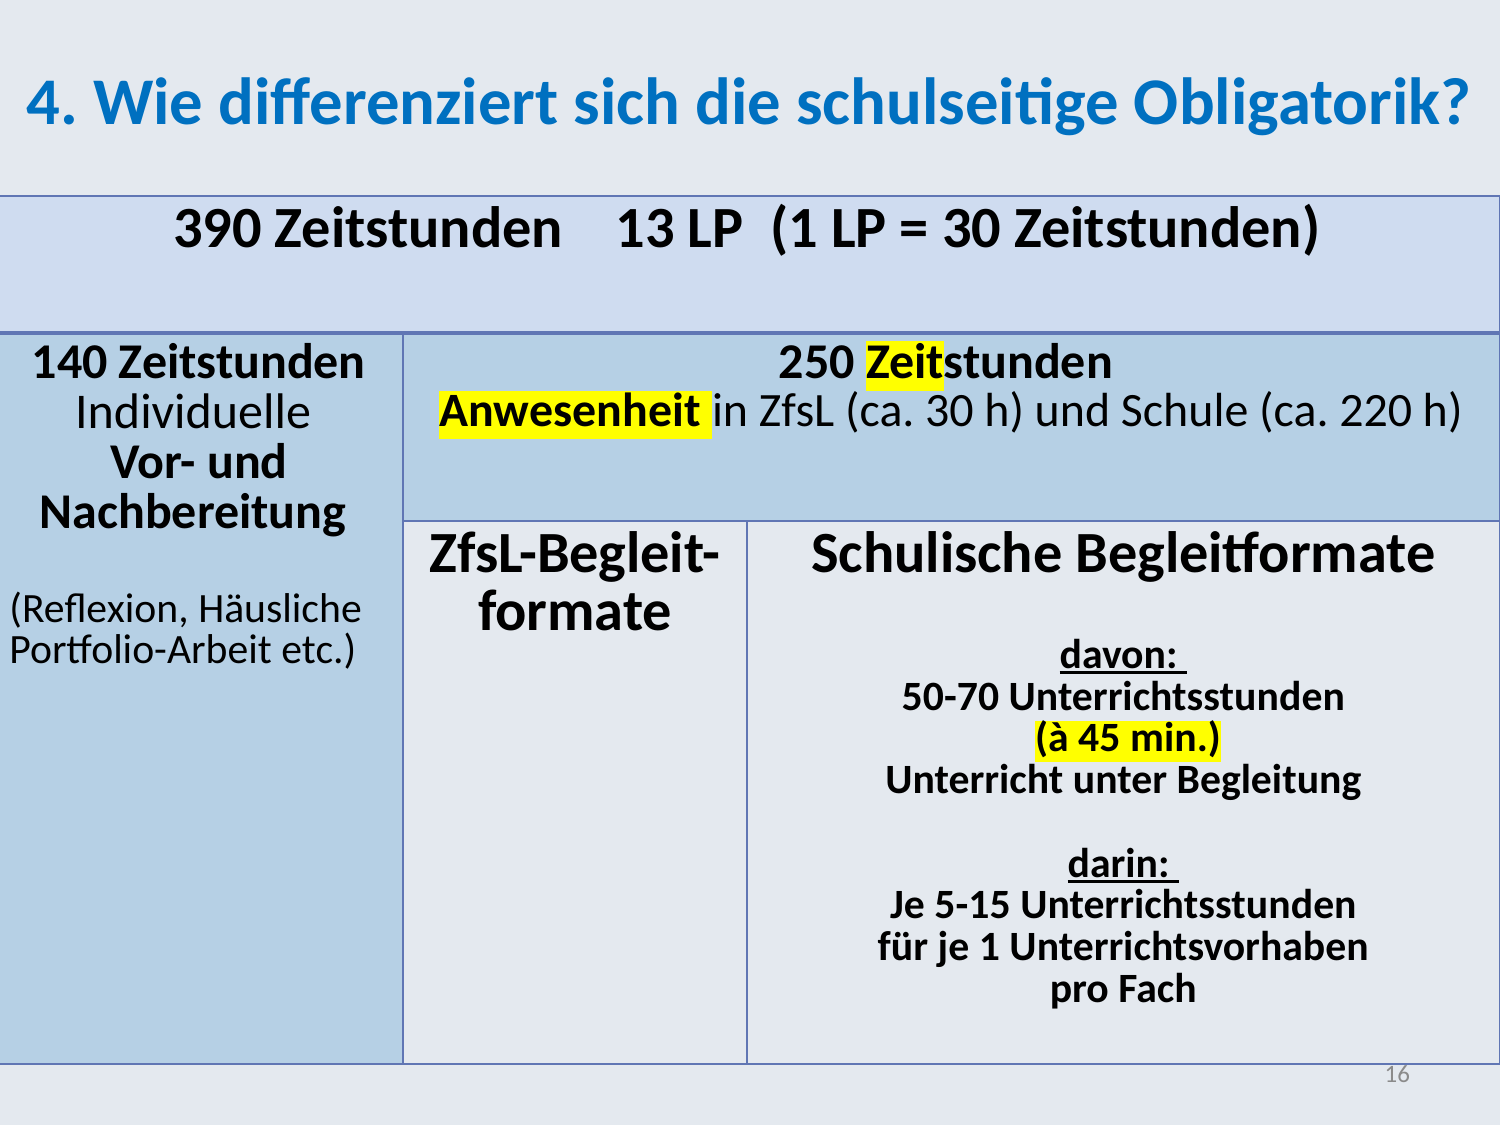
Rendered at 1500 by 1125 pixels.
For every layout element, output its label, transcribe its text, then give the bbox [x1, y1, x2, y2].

table_cell Schulische Begleitformate davon: 50-70 Unterrichtsstunden (à 45 min.) Unterricht unter Begleitung darin: Je 5-15 Unterrichtsstunden für je 1 Unterrichtsvorhaben pro Fach [748, 522, 1499, 1063]
slide_number 16 [1074, 1042, 1425, 1103]
table_cell ZfsL-Begleit-formate [404, 522, 746, 1063]
table_cell 250 Zeitstunden Anwesenheit in ZfsL (ca. 30 h) und Schule (ca. 220 h) [404, 335, 1499, 520]
table_cell 140 Zeitstunden Individuelle Vor- und Nachbereitung (Reflexion, Häusliche Portfolio-Arbeit etc.) [0, 335, 402, 1063]
table_header 390 Zeitstunden 13 LP (1 LP = 30 Zeitstunden) [0, 197, 1499, 331]
title 4. Wie differenziert sich die schulseitige Obligatorik? [0, 0, 1500, 195]
